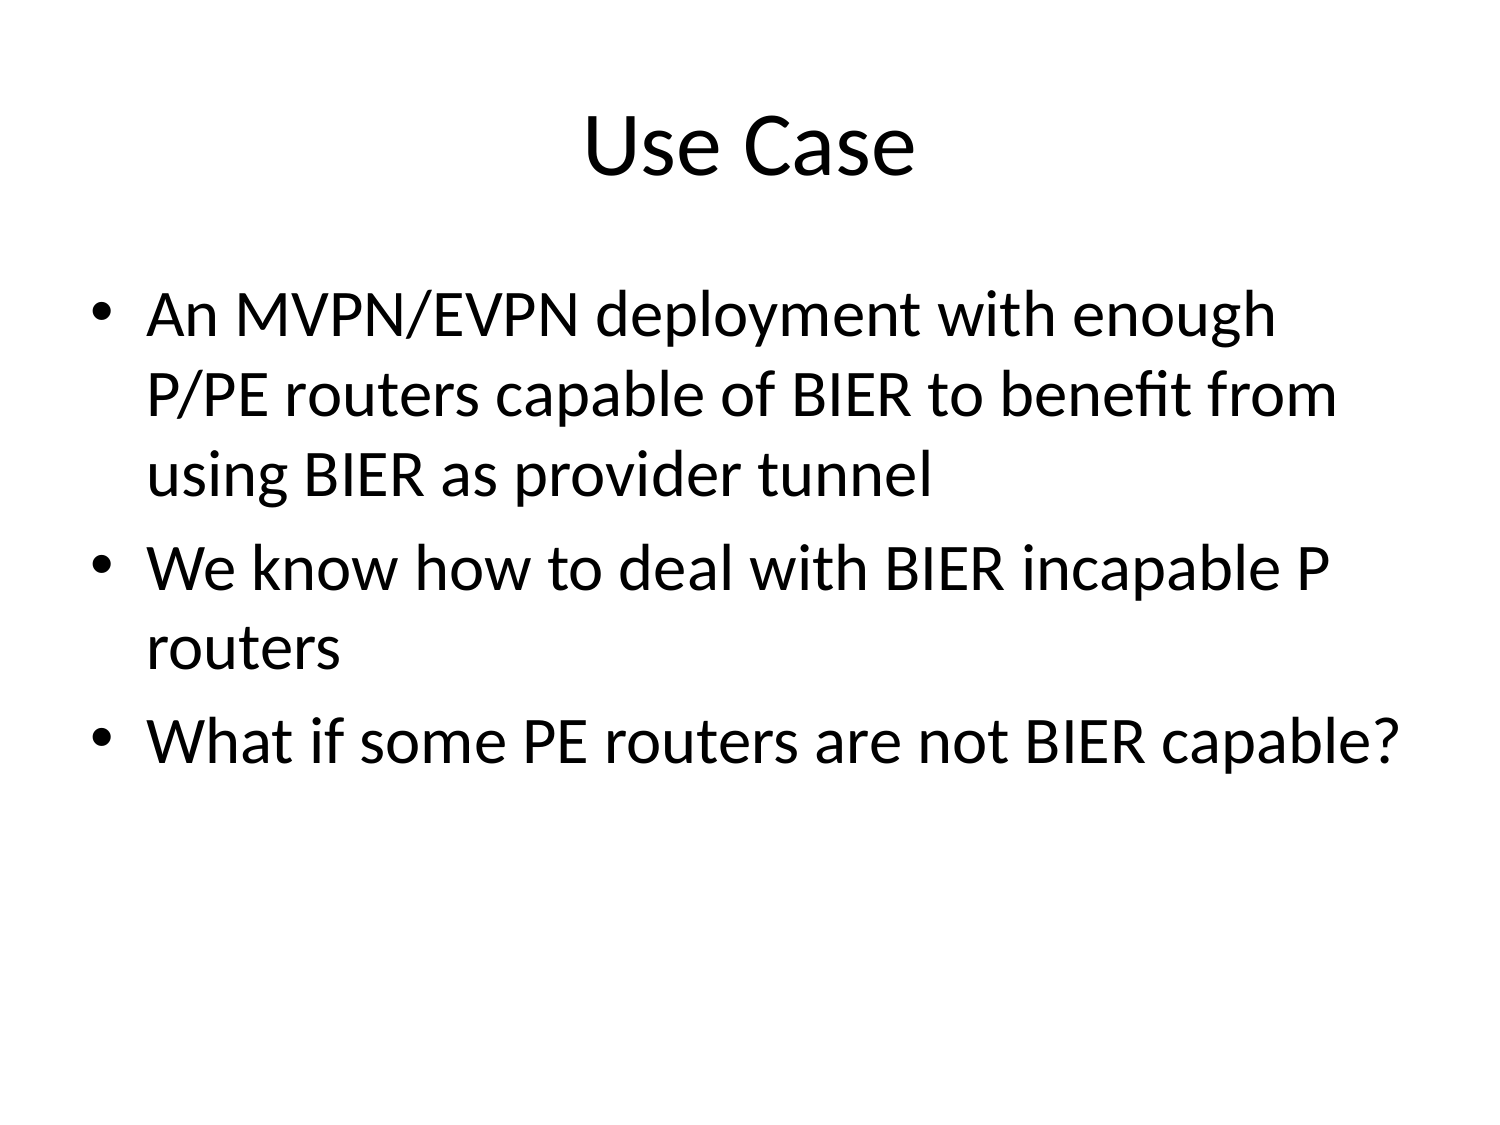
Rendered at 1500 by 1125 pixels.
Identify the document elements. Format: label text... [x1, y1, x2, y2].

list An MVPN/EVPN deployment with enough P/PE routers capable of BIER to benefit from using BIER as provider tunnel We know how to deal with BIER incapable P routers What if some PE routers are not BIER capable? [75, 262, 1425, 1005]
title Use Case [75, 45, 1425, 233]
